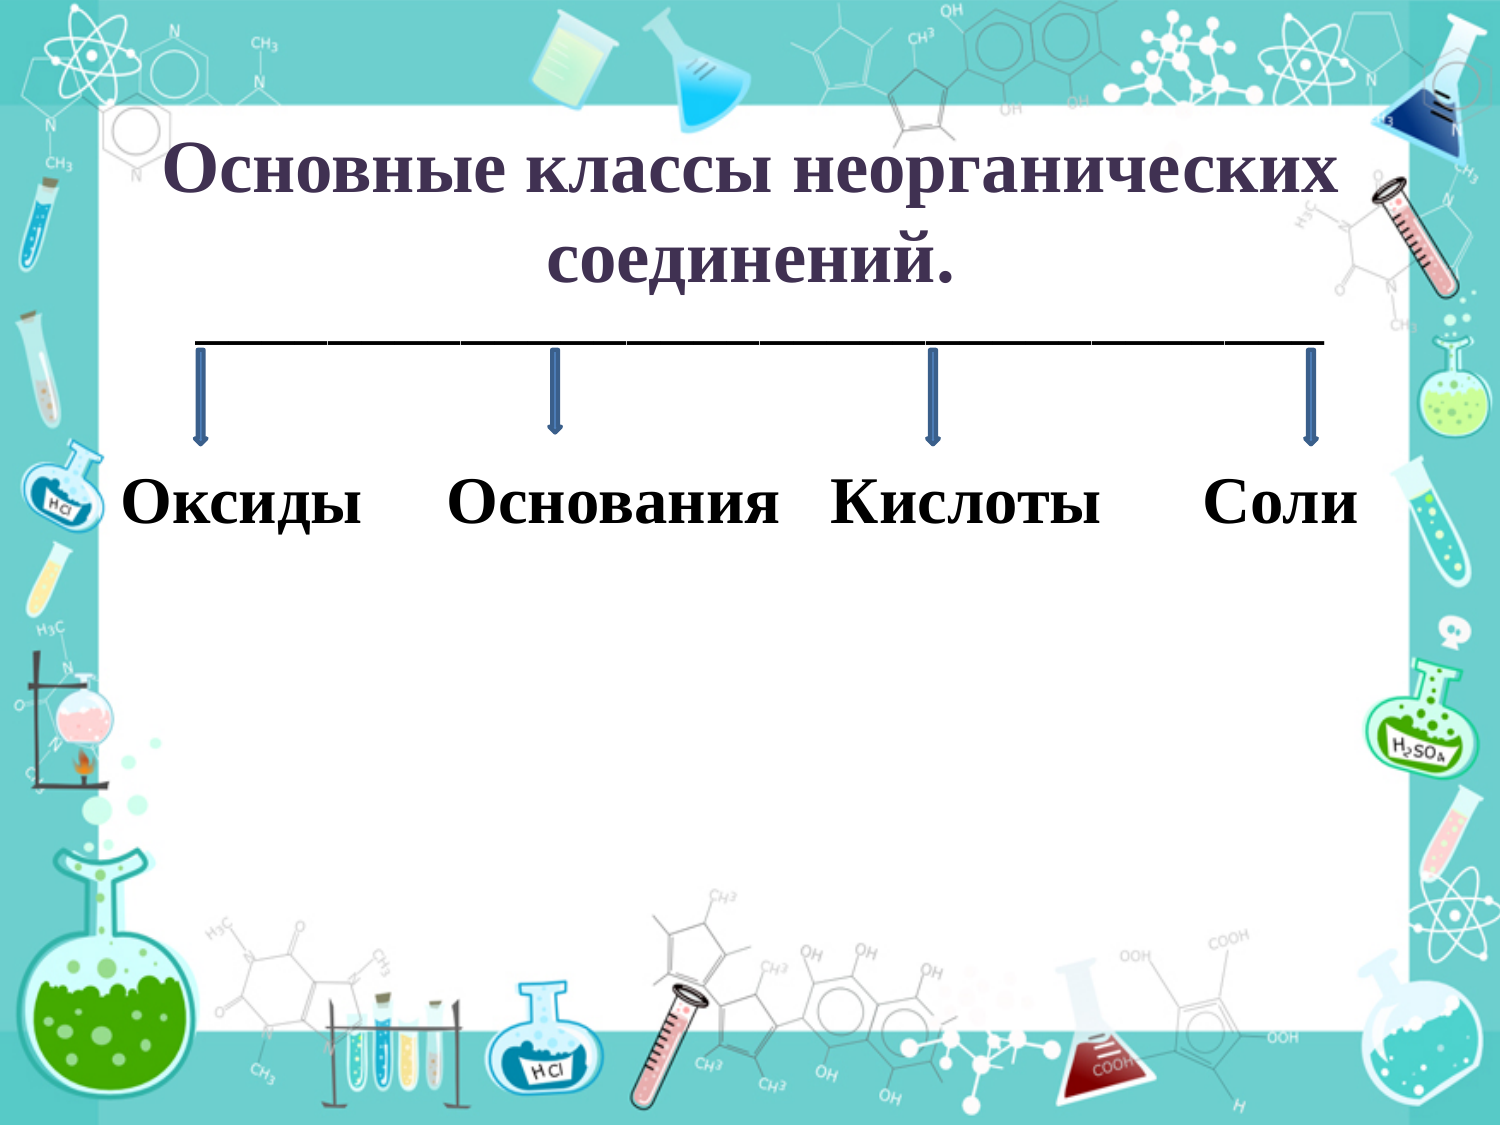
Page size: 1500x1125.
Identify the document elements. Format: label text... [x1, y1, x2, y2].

text_box [925, 347, 941, 447]
text_box [1303, 347, 1319, 447]
title Основные классы неорганических соединений. [100, 113, 1402, 302]
list __________________________________ Оксиды Основания Кислоты Соли [105, 262, 1395, 1005]
text_box [547, 347, 563, 435]
picture [0, 0, 1500, 1125]
text_box [192, 347, 209, 447]
